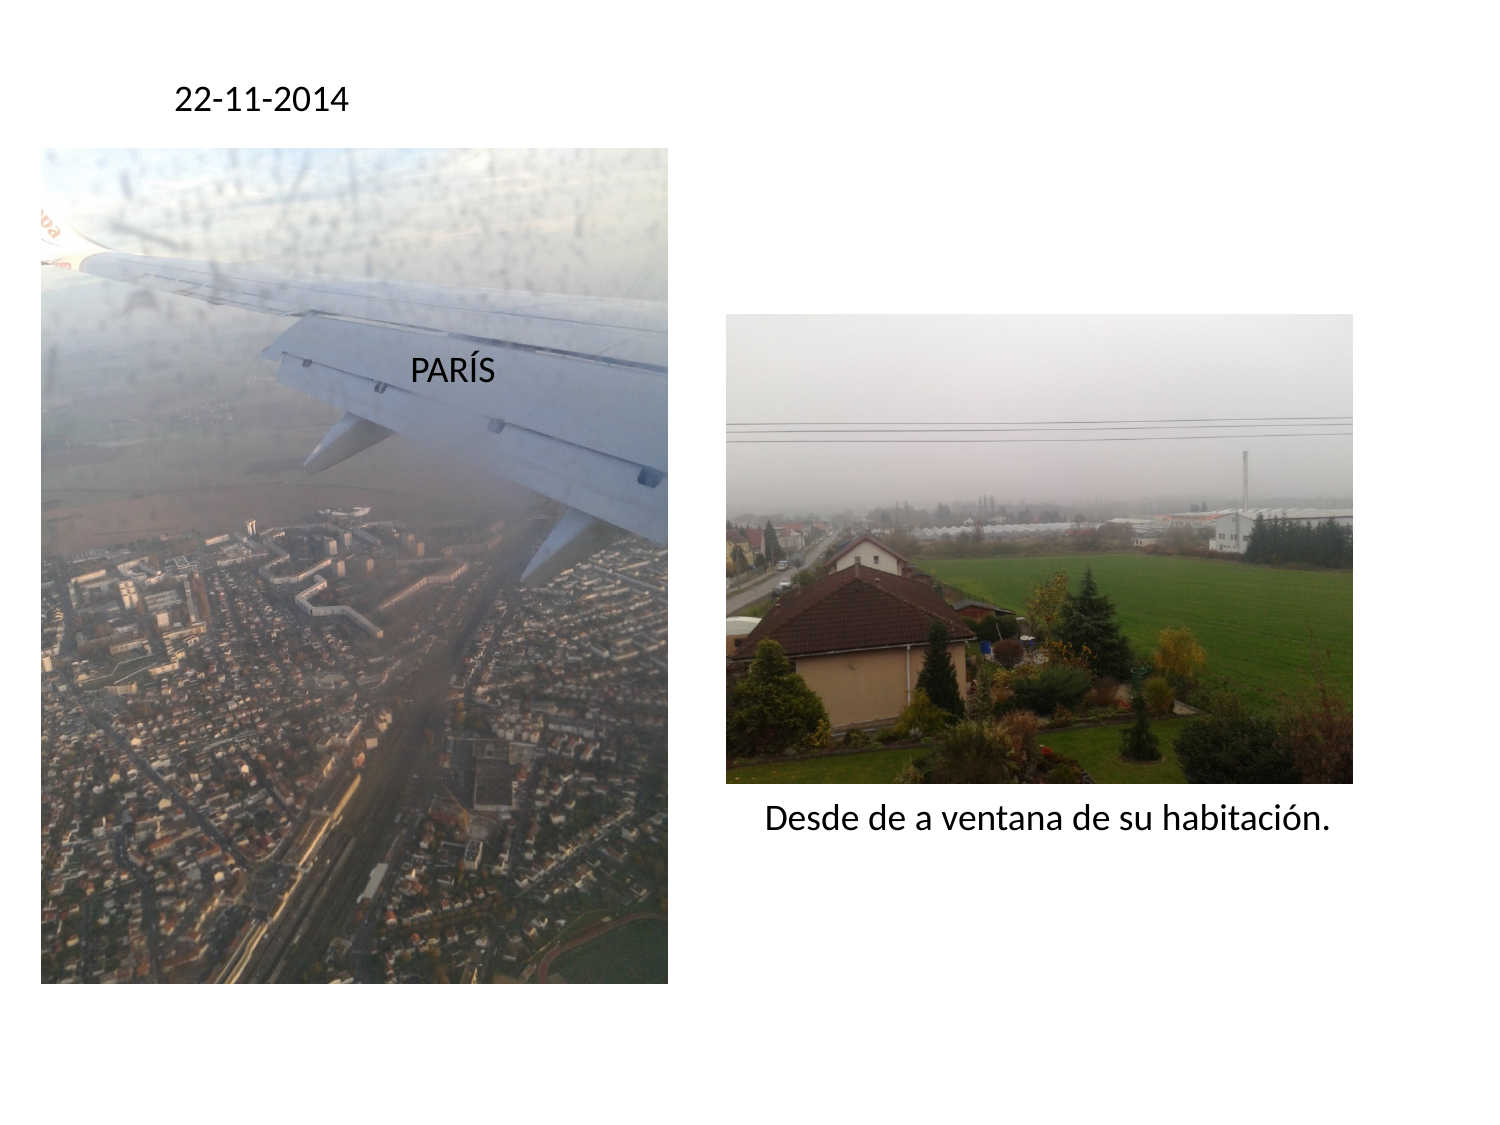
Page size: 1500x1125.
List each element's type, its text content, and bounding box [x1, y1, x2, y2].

picture [41, 148, 668, 985]
text_box 22-11-2014 [159, 66, 1388, 127]
text_box Desde de a ventana de su habitación. [750, 785, 1424, 846]
picture [726, 314, 1353, 785]
